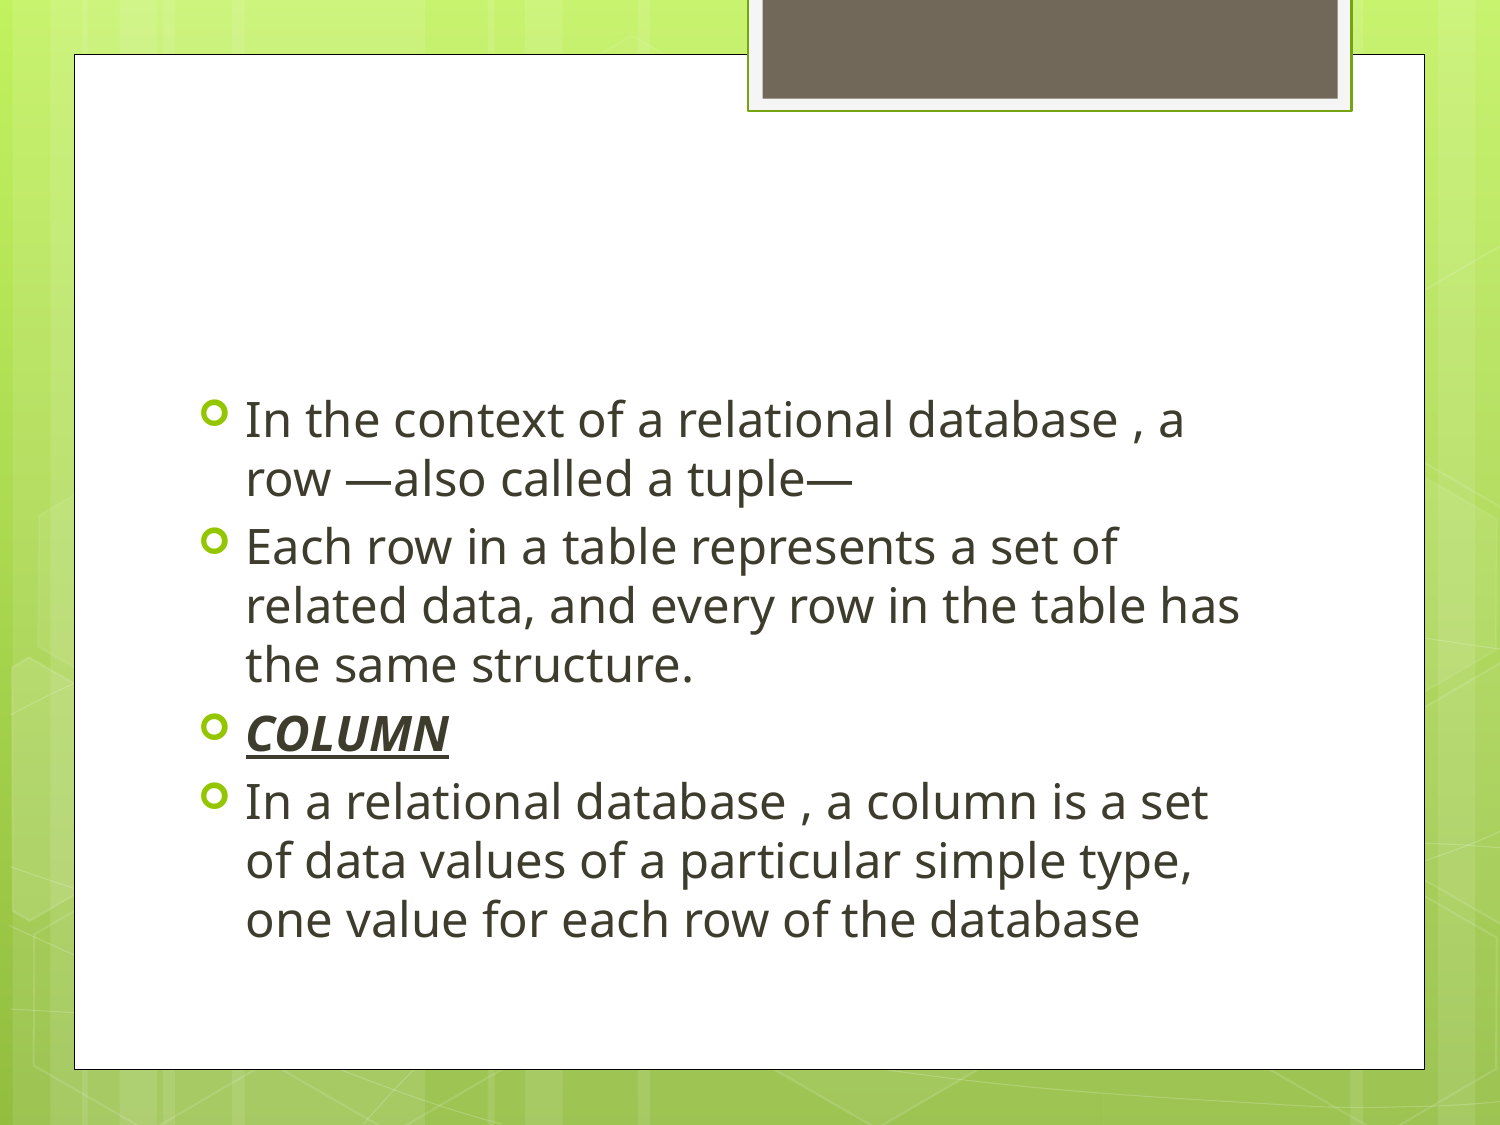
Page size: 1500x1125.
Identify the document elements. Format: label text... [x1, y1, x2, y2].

list In the context of a relational database , a row —also called a tuple— Each row in a table represents a set of related data, and every row in the table has the same structure. COLUMN In a relational database , a column is a set of data values of a particular simple type, one value for each row of the database [171, 381, 1283, 957]
